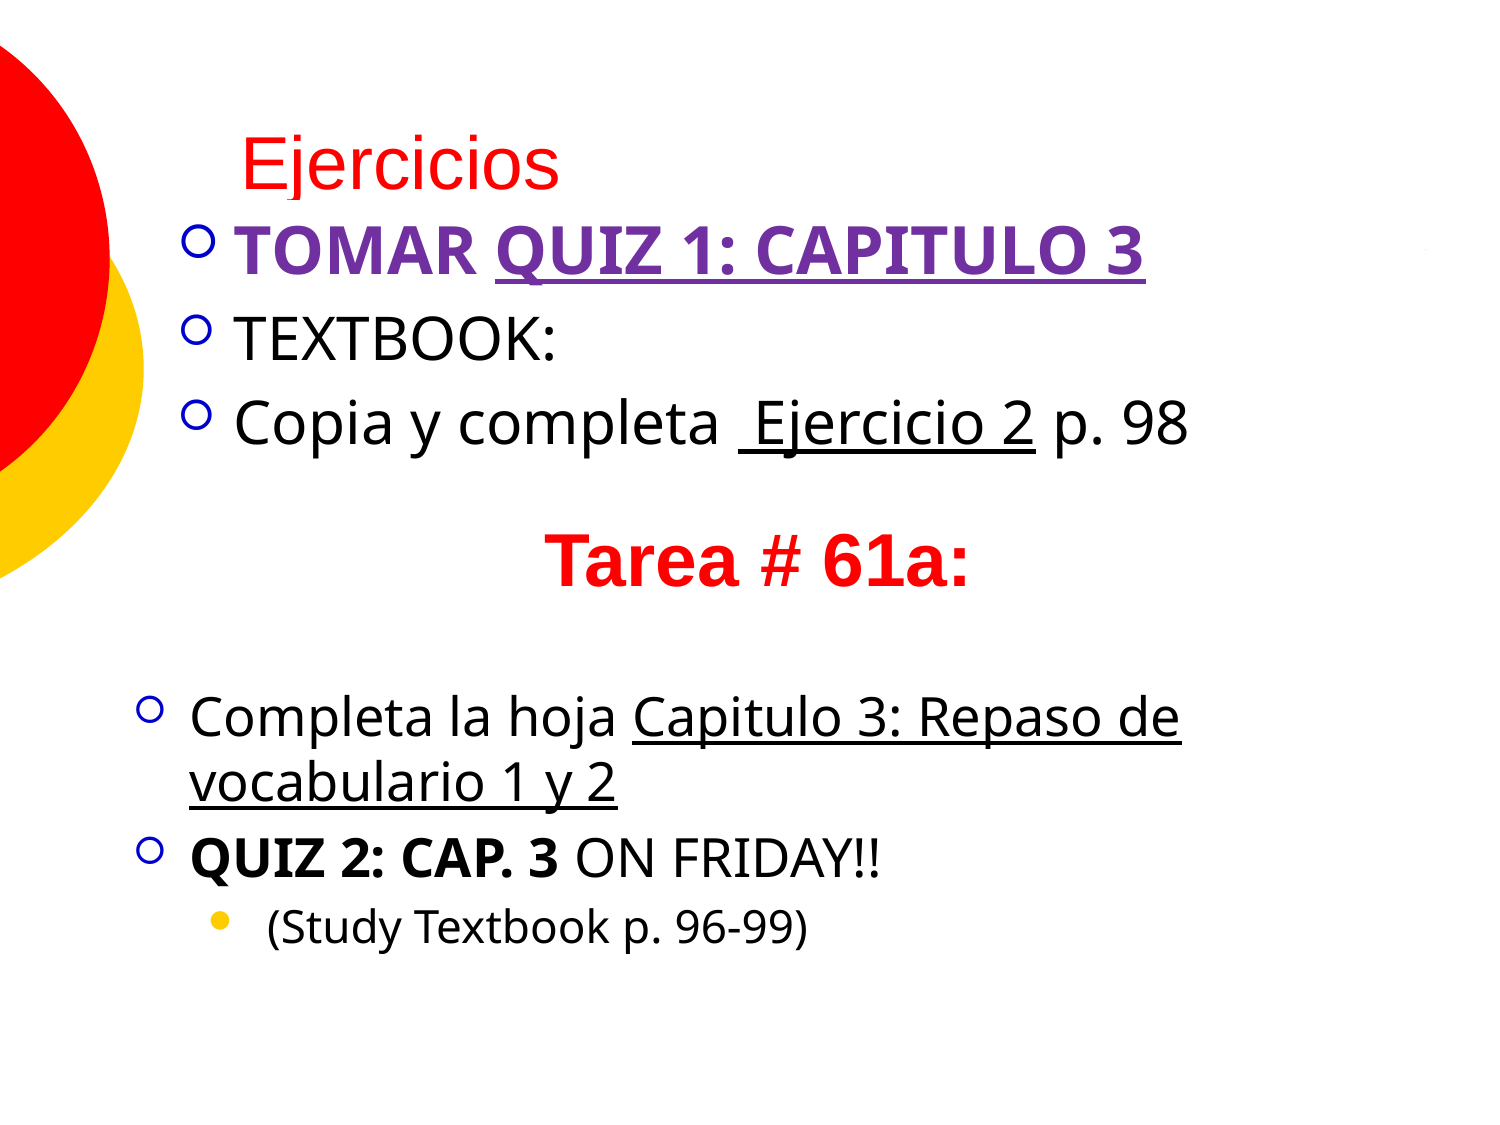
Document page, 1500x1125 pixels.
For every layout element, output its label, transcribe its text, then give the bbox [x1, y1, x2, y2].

text_box Completa la hoja Capitulo 3: Repaso de vocabulario 1 y 2 QUIZ 2: CAP. 3 ON FRIDAY!! (Study Textbook p. 96-99) [118, 675, 1469, 1075]
list TOMAR QUIZ 1: CAPITULO 3 TEXTBOOK: Copia y completa Ejercicio 2 p. 98 [162, 200, 1425, 675]
title Ejercicios [225, 99, 1425, 200]
text_box Tarea # 61a: [121, 462, 1397, 650]
